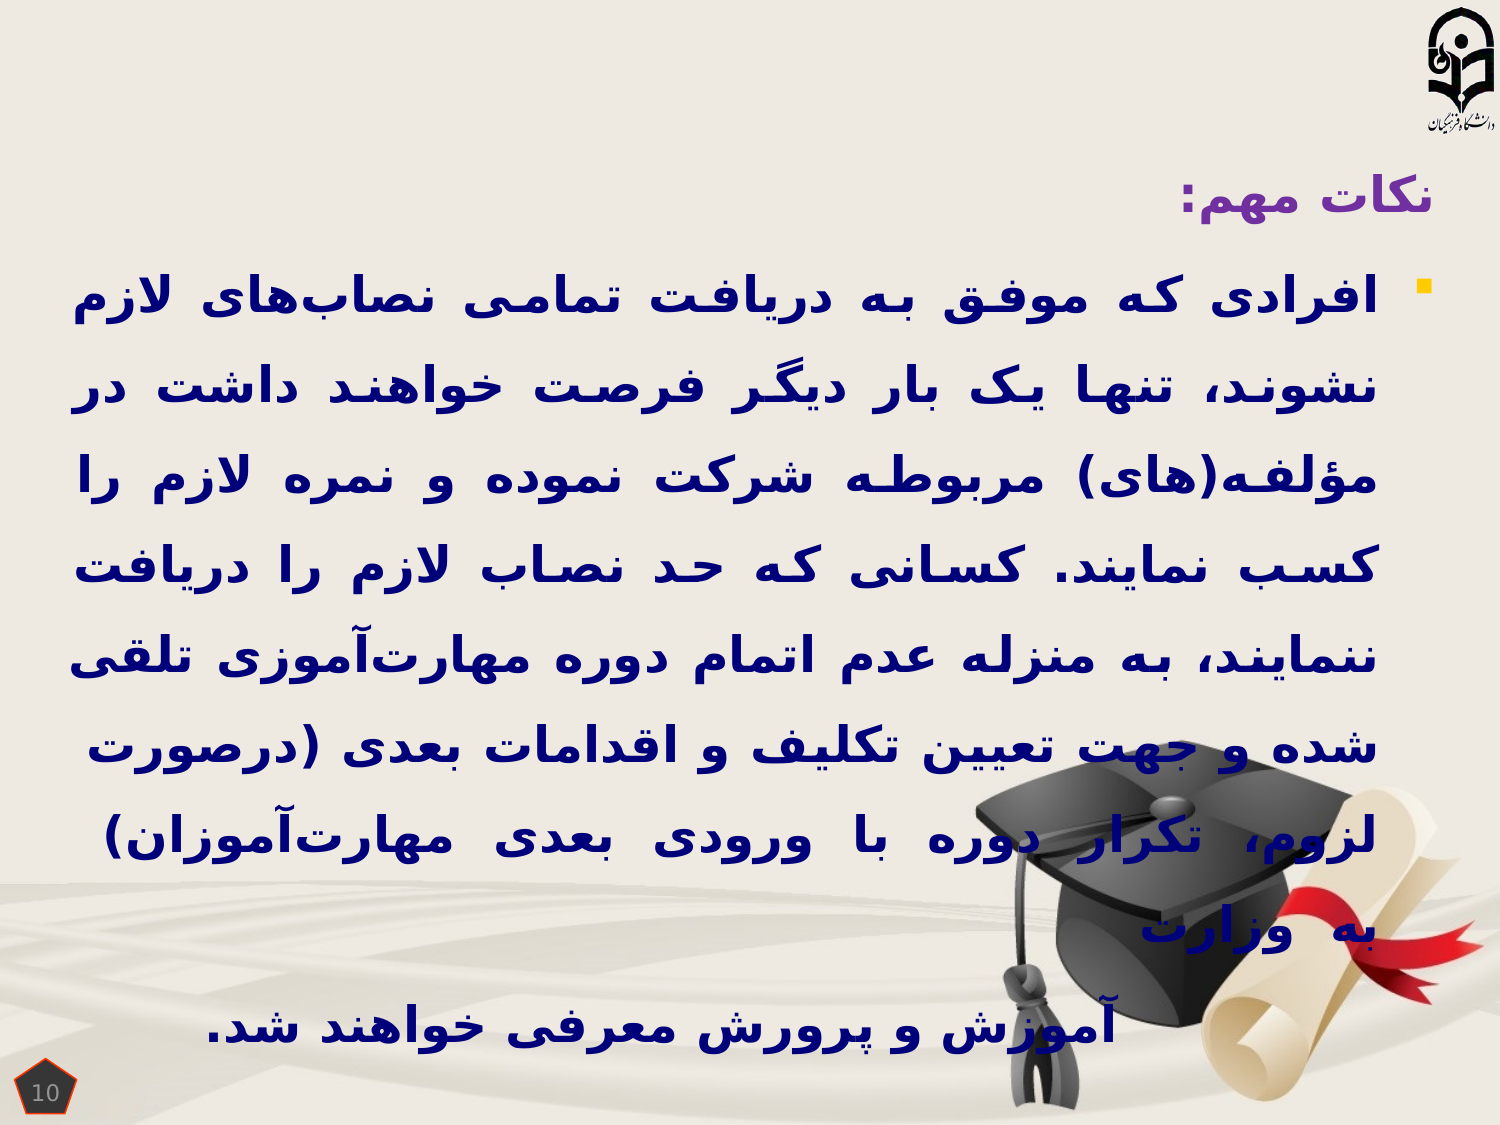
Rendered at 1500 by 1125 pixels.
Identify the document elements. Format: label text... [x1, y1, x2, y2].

picture [0, 0, 1500, 1125]
text_box نکات مهم: افرادی که موفق به دریافت تمامی نصاب‌های لازم نشوند، تنها یک بار دیگر فرصت خواهند داشت در مؤلفه(های) مربوطه شرکت نموده و نمره لازم را کسب نمایند. کسانی که حد نصاب لازم را دریافت ننمایند، به منزله عدم اتمام دوره مهارت‌آموزی تلقی شده و جهت تعیین تکلیف و اقدامات بعدی (درصورت لزوم، تکرار دوره با ورودی بعدی مهارت‌آموزان) به وزارت آموزش و پرورش معرفی خواهند شد. [49, 125, 1451, 1012]
